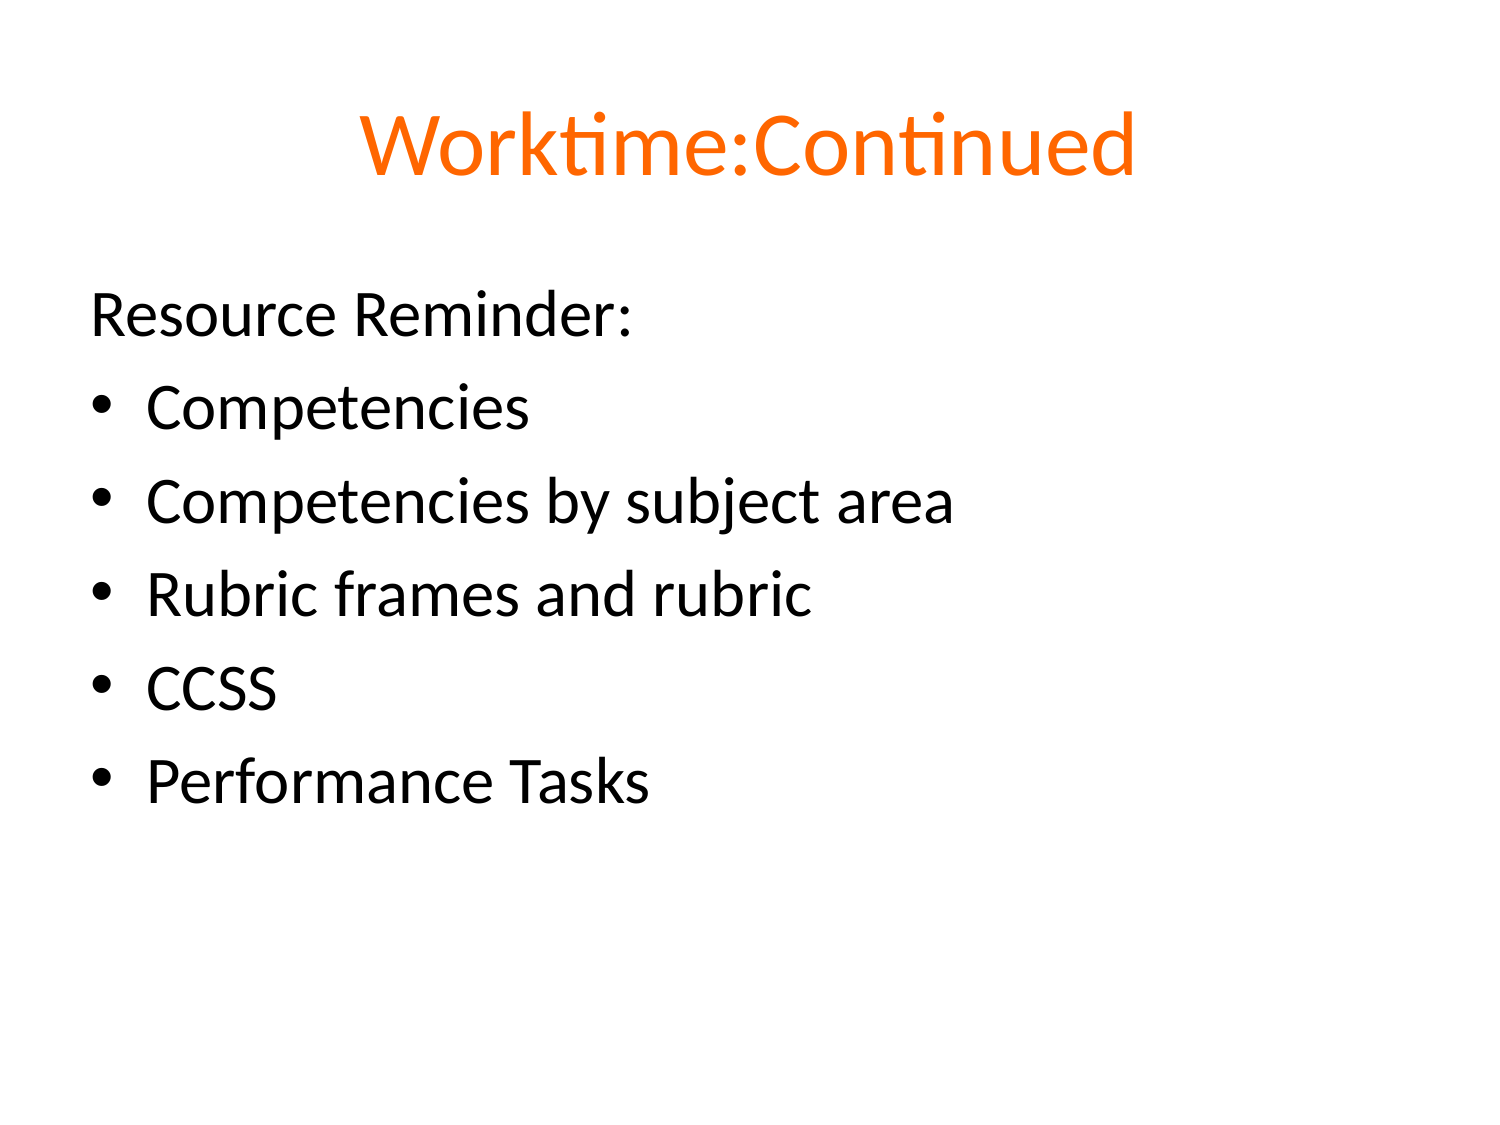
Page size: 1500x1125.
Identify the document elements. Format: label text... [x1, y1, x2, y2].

title Worktime:Continued [75, 45, 1425, 233]
list Resource Reminder: Competencies Competencies by subject area Rubric frames and rubric CCSS Performance Tasks [75, 262, 1425, 1005]
